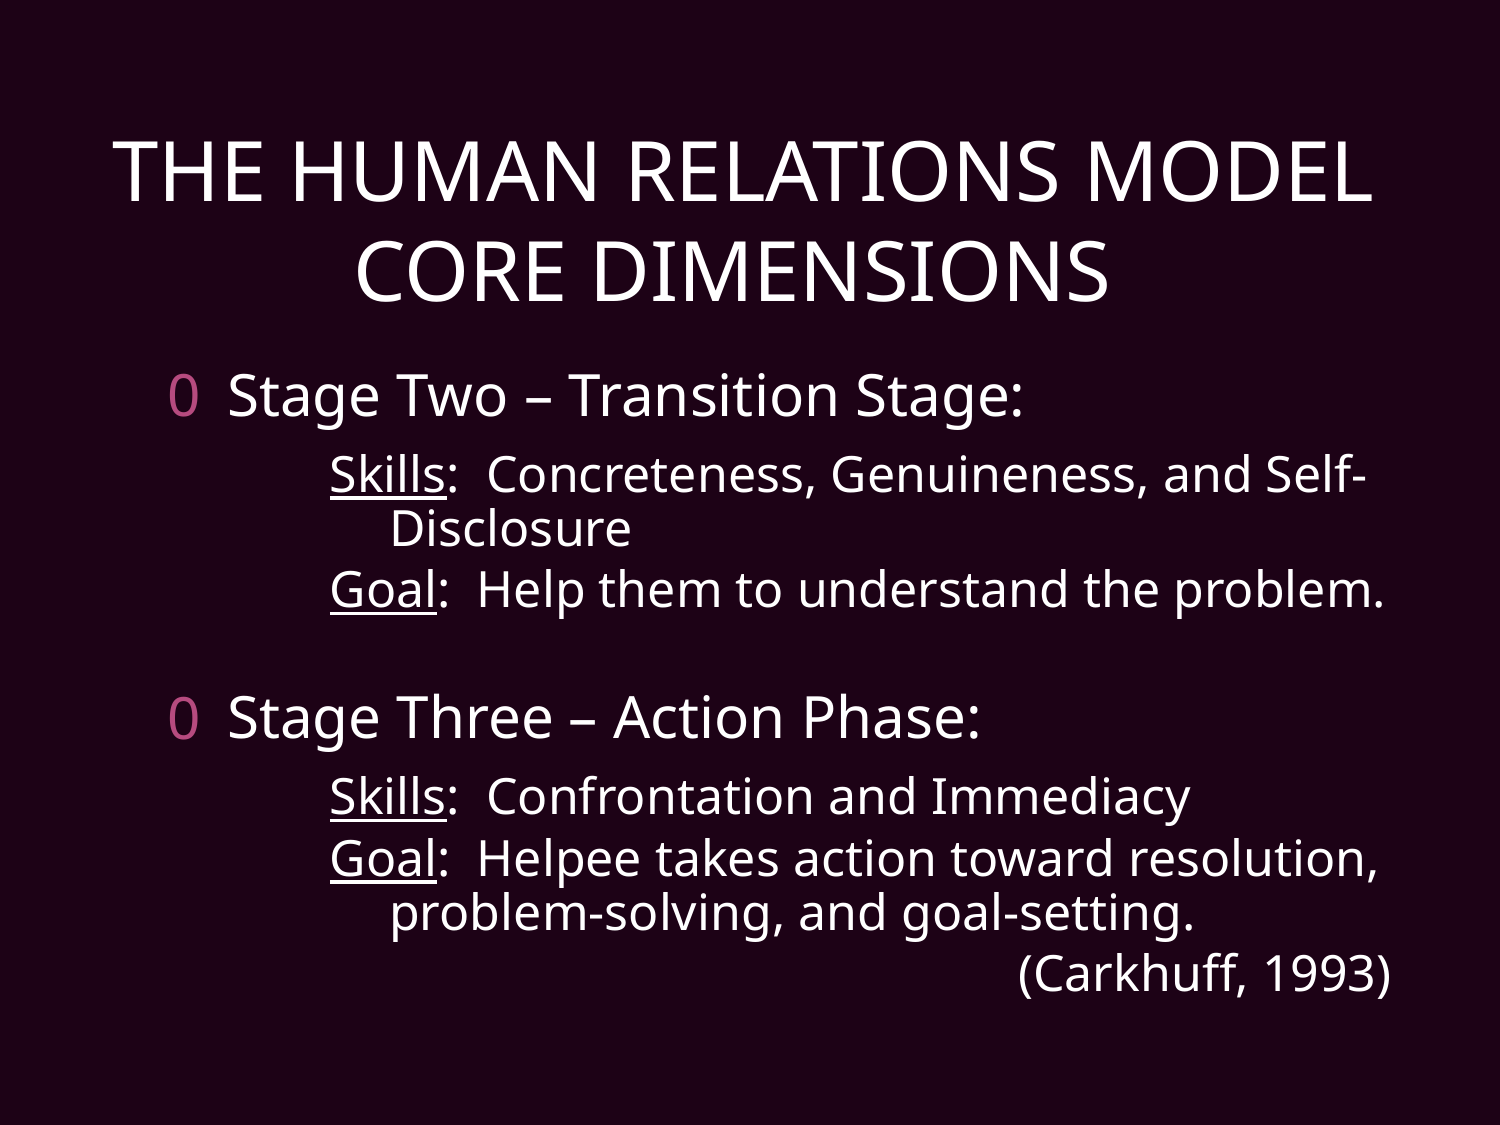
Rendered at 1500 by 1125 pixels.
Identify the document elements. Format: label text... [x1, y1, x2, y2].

title The Human Relations Model Core Dimensions [80, 81, 1407, 354]
list Stage Two – Transition Stage: Skills: Concreteness, Genuineness, and Self-Disclosure Goal: Help them to understand the problem. Stage Three – Action Phase: Skills: Confrontation and Immediacy Goal: Helpee takes action toward resolution, problem-solving, and goal-setting. (Carkhuff, 1993) [131, 358, 1407, 1047]
